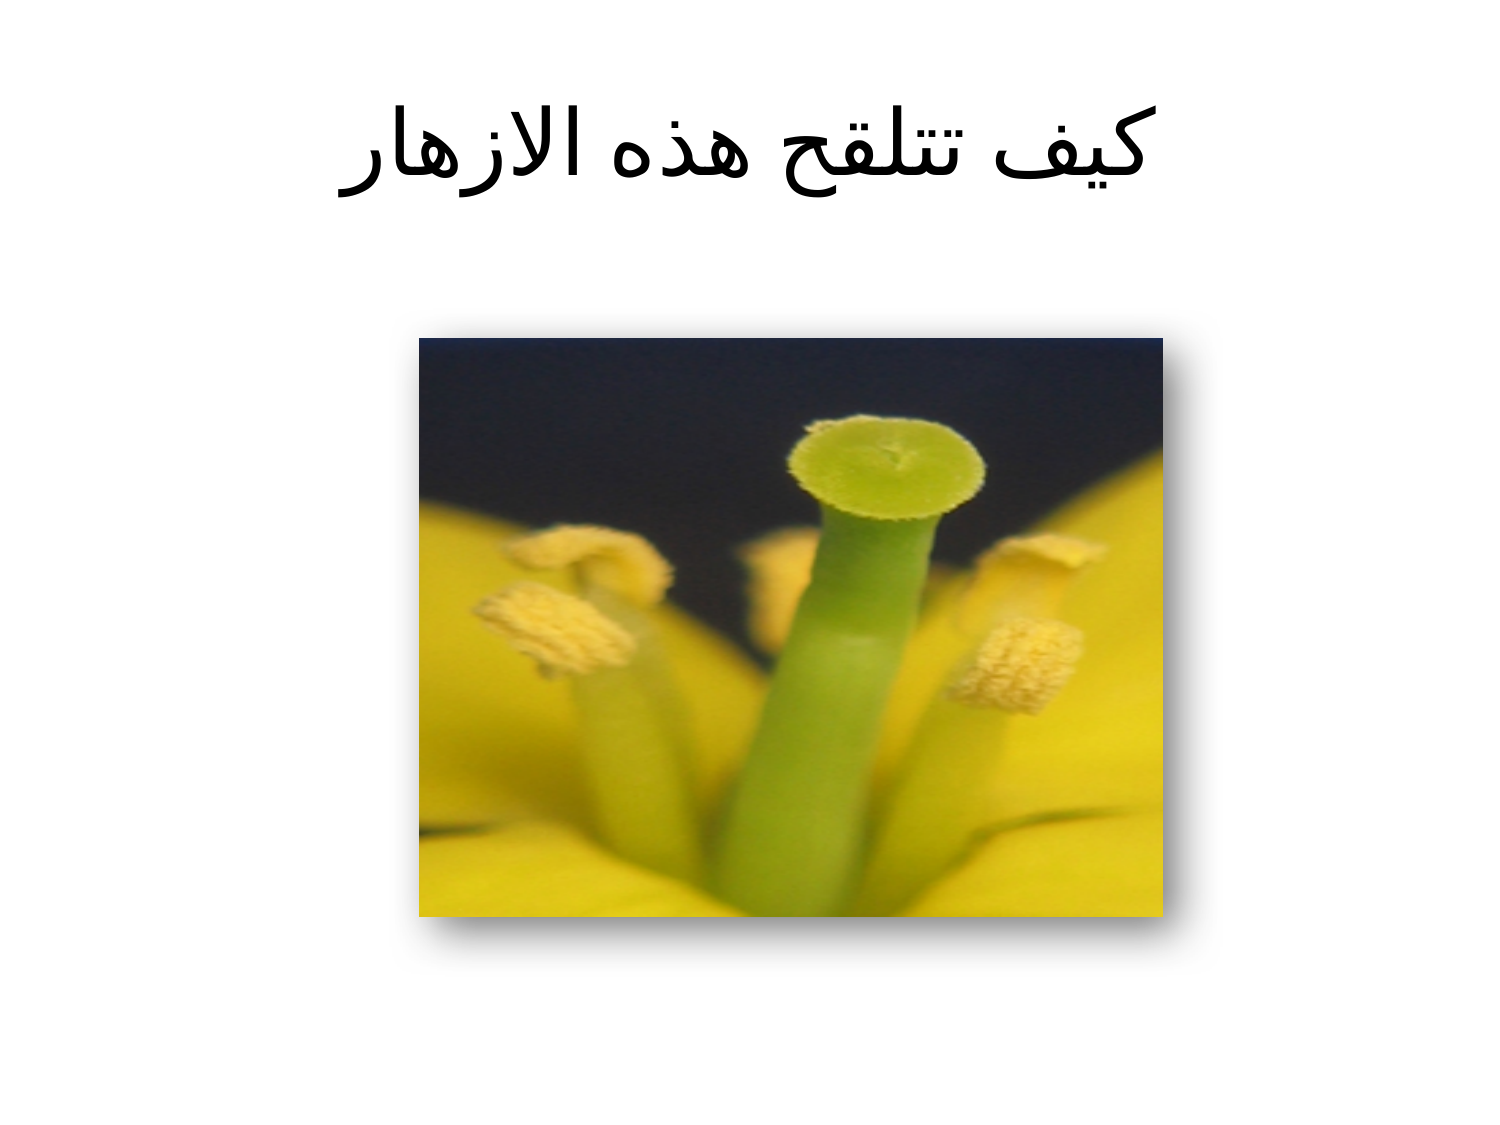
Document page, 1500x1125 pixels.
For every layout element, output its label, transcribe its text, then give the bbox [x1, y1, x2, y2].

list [418, 337, 1163, 918]
title كيف تتلقح هذه الازهار [75, 45, 1425, 233]
